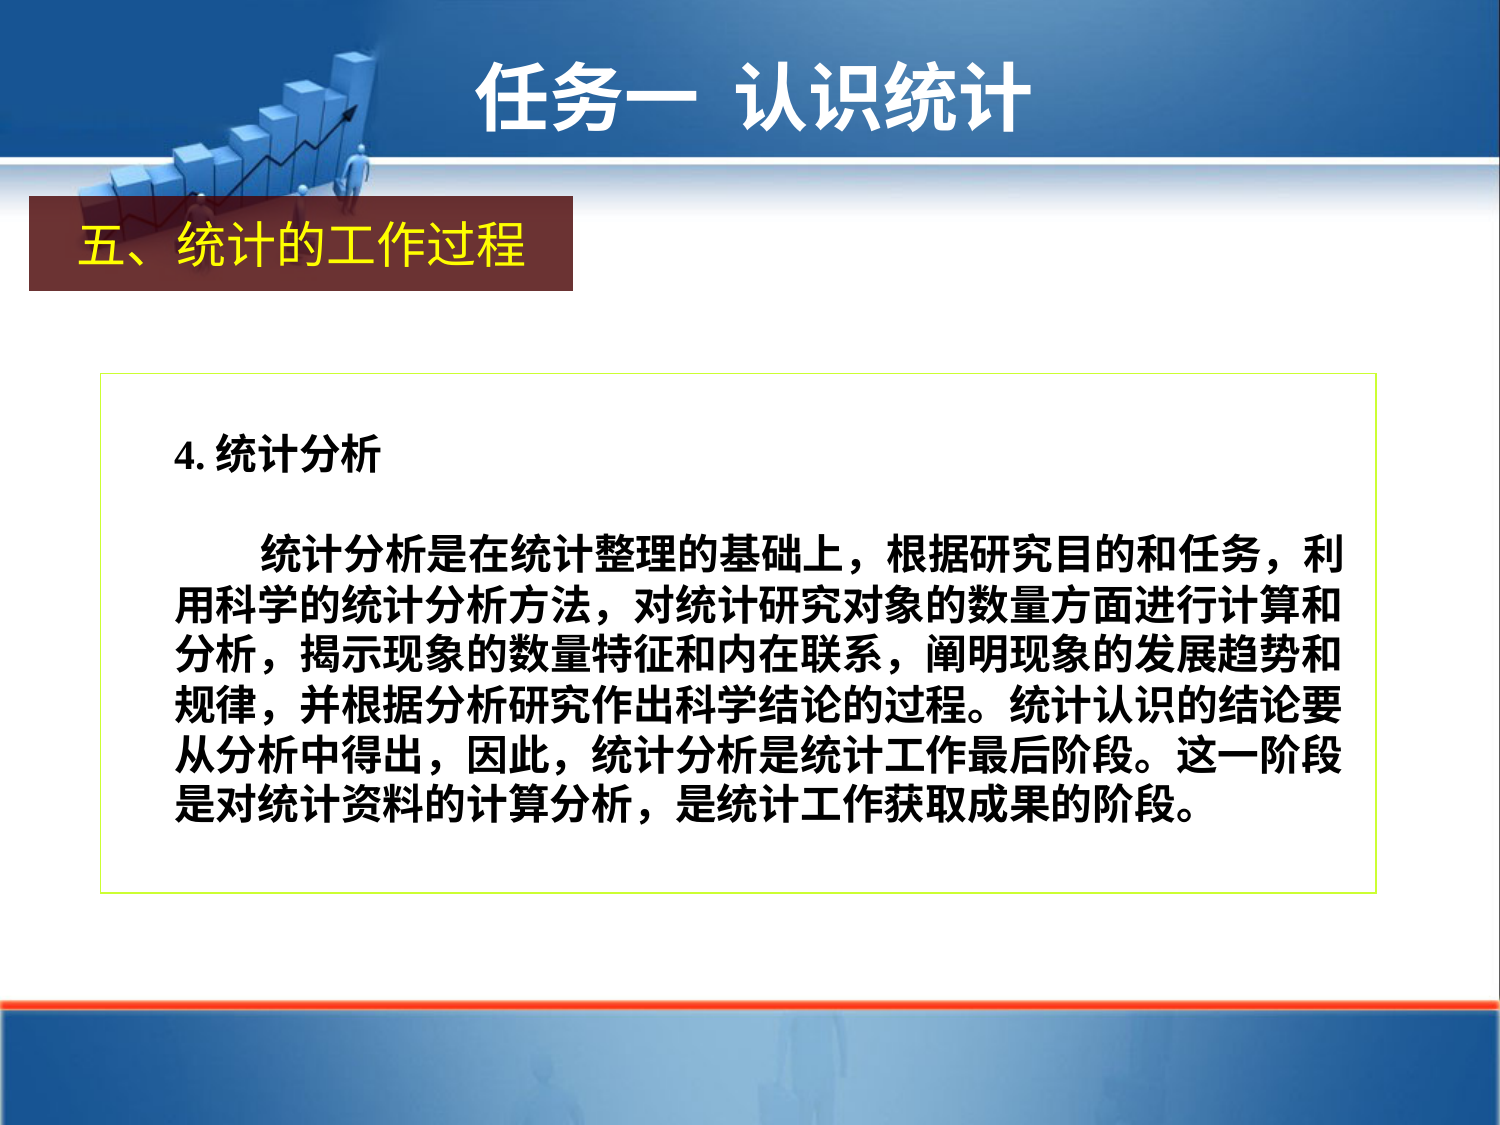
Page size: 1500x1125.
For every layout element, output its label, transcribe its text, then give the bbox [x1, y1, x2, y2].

text_box 任务一 认识统计 [407, 42, 1500, 148]
text_box [100, 373, 1377, 894]
picture [0, 0, 1500, 1125]
text_box 4.统计分析 统计分析是在统计整理的基础上，根据研究目的和任务，利用科学的统计分析方法，对统计研究对象的数量方面进行计算和分析，揭示现象的数量特征和内在联系，阐明现象的发展趋势和规律，并根据分析研究作出科学结论的过程。统计认识的结论要从分析中得出，因此，统计分析是统计工作最后阶段。这一阶段是对统计资料的计算分析，是统计工作获取成果的阶段。 [159, 420, 1365, 836]
text_box 五、统计的工作过程 [29, 196, 573, 291]
